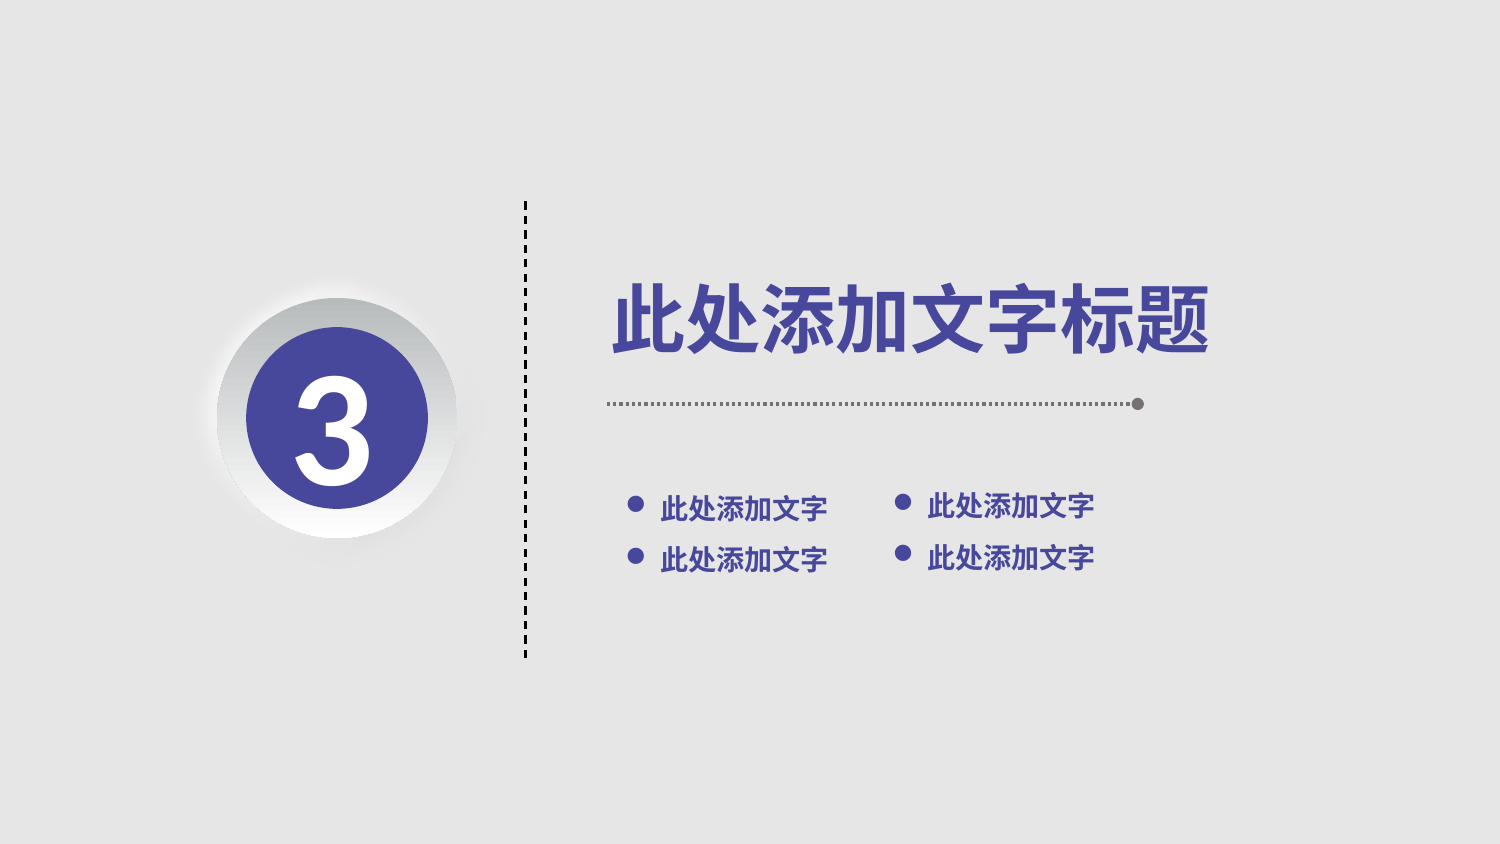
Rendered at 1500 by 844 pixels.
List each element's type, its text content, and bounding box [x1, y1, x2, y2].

text_box 此处添加文字 [881, 482, 1108, 528]
text_box 此处添加文字 [614, 485, 841, 531]
text_box 此处添加文字标题 [599, 267, 1223, 369]
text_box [186, 267, 488, 569]
text_box 此处添加文字 [881, 534, 1108, 580]
text_box 此处添加文字 [614, 537, 841, 582]
